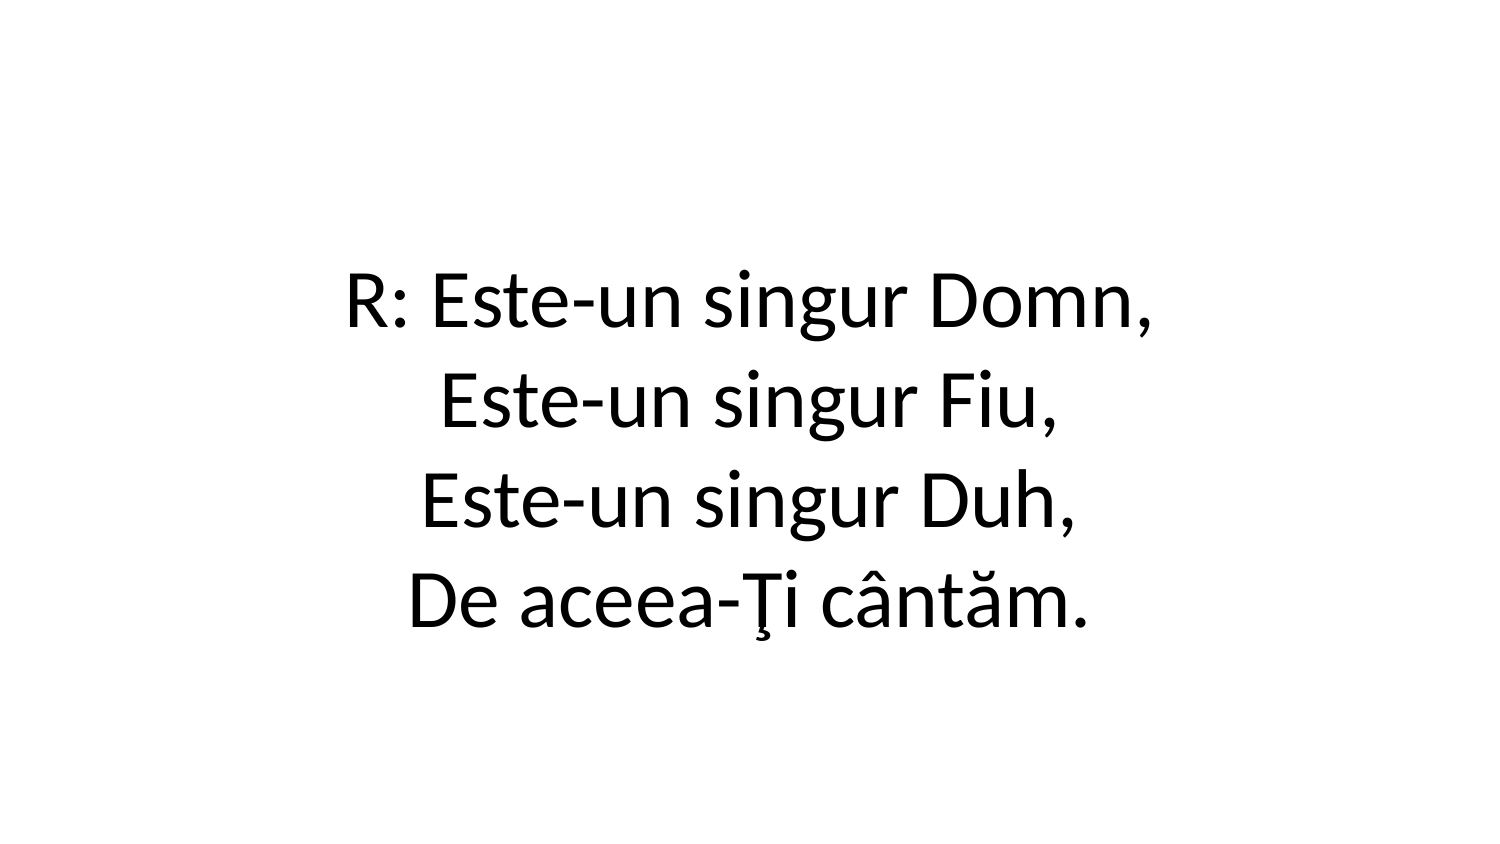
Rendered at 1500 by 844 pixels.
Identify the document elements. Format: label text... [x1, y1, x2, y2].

text_box R: Este-un singur Domn, Este-un singur Fiu, Este-un singur Duh, De aceea-Ţi cântăm. [329, 192, 1171, 652]
